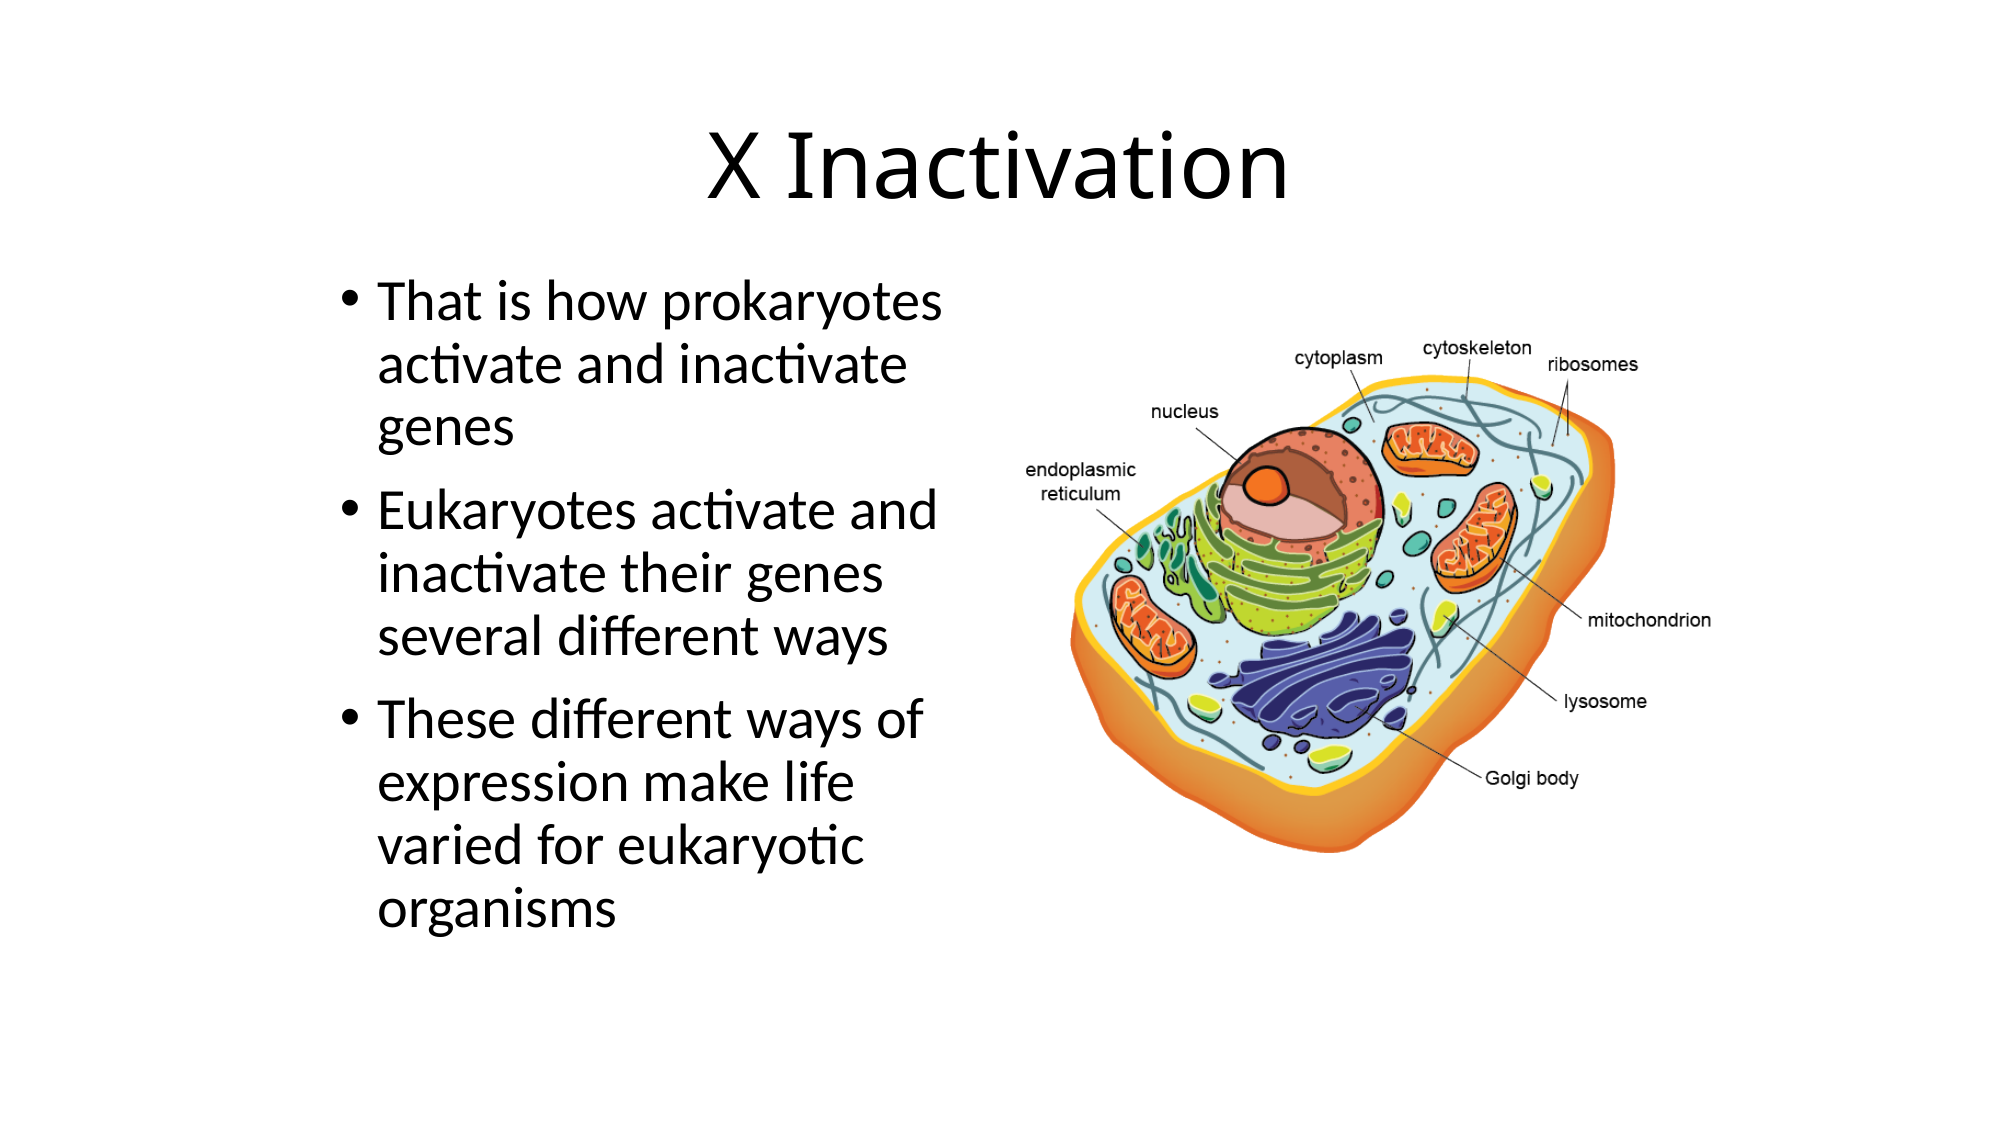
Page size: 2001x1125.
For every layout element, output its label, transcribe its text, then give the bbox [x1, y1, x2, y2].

picture [1024, 337, 1712, 853]
list That is how prokaryotes activate and inactivate genes Eukaryotes activate and inactivate their genes several different ways These different ways of expression make life varied for eukaryotic organisms [324, 262, 988, 1063]
title X Inactivation [137, 59, 1863, 278]
